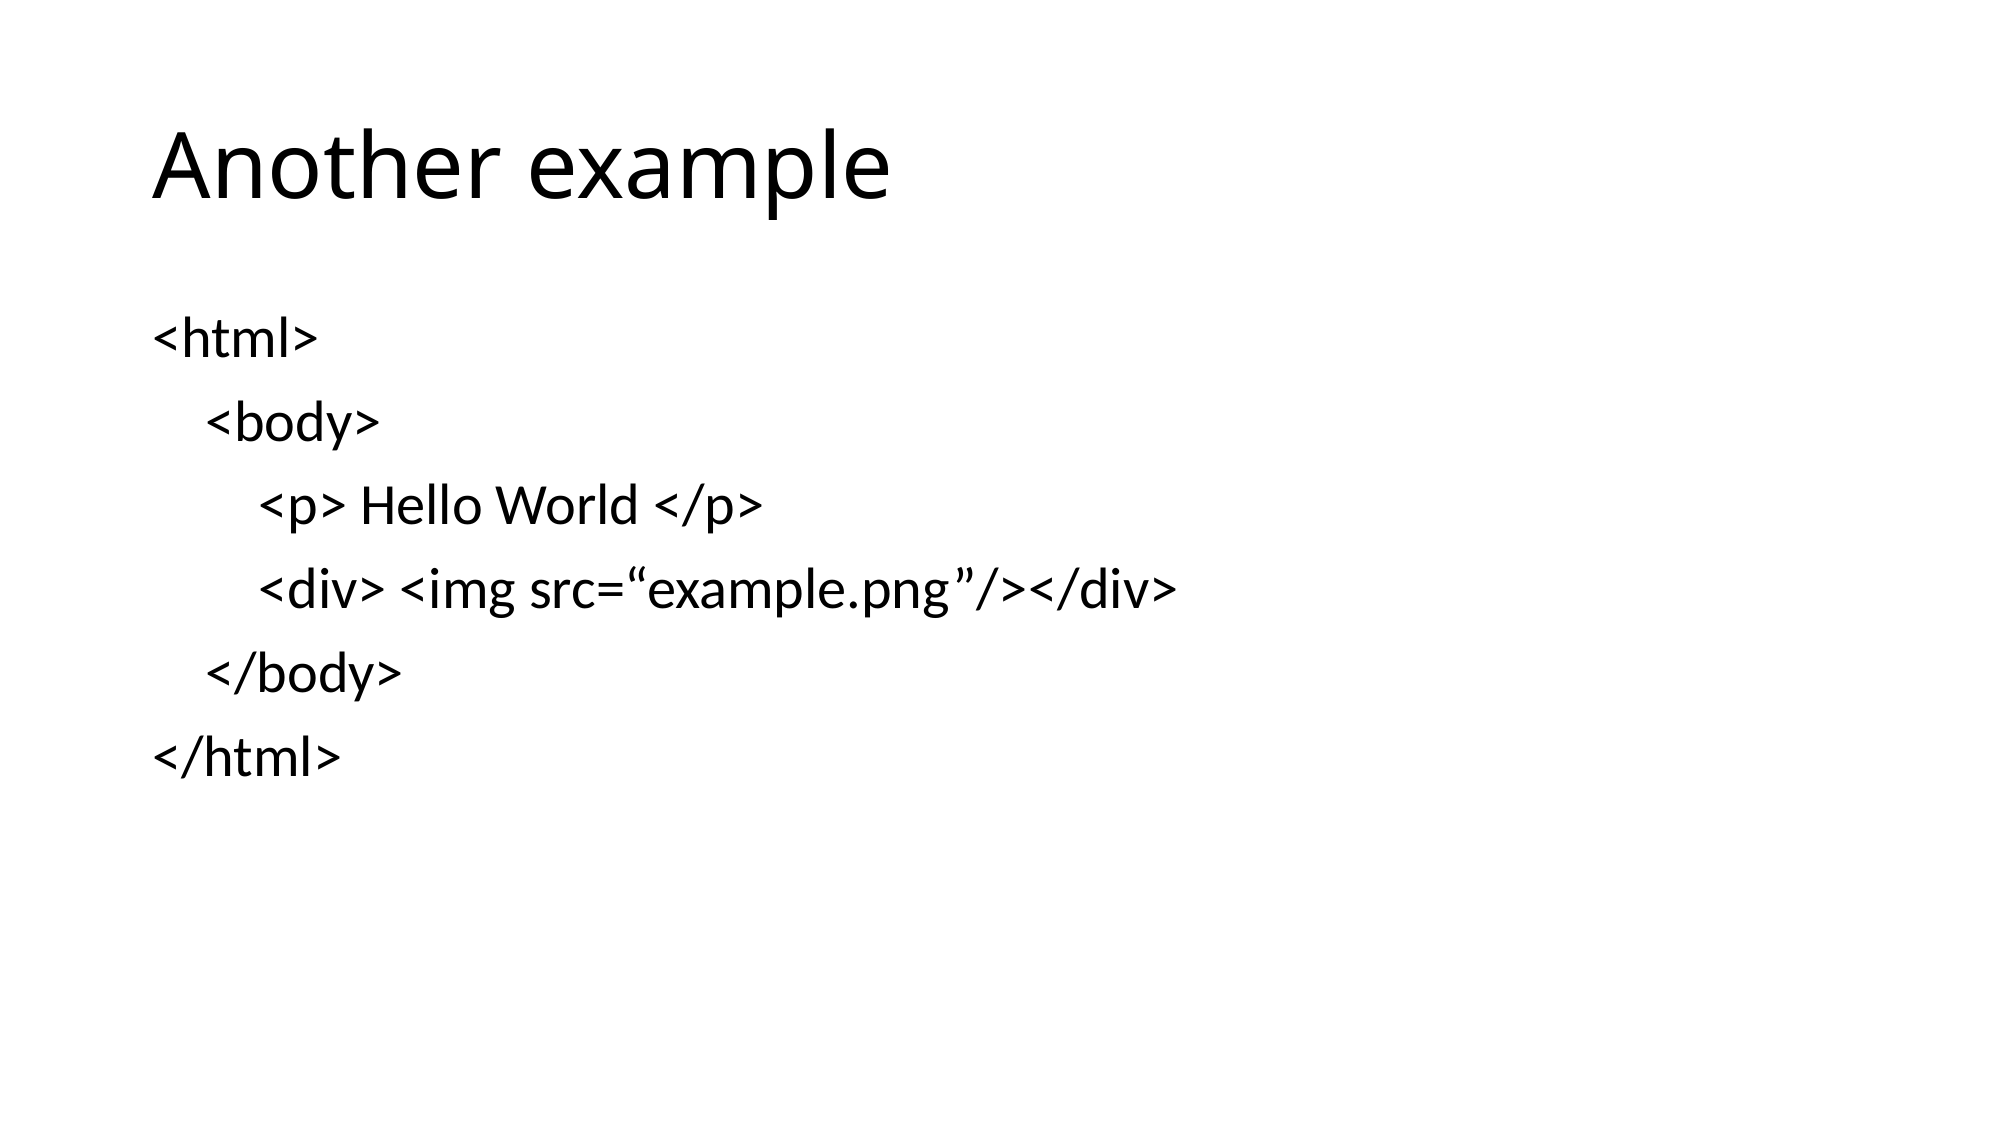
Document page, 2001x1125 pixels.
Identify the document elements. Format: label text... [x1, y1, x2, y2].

title Another example [137, 59, 1863, 278]
list <html> <body> <p> Hello World </p> <div> <img src=“example.png”/></div> </body> </html> [137, 299, 1863, 1014]
